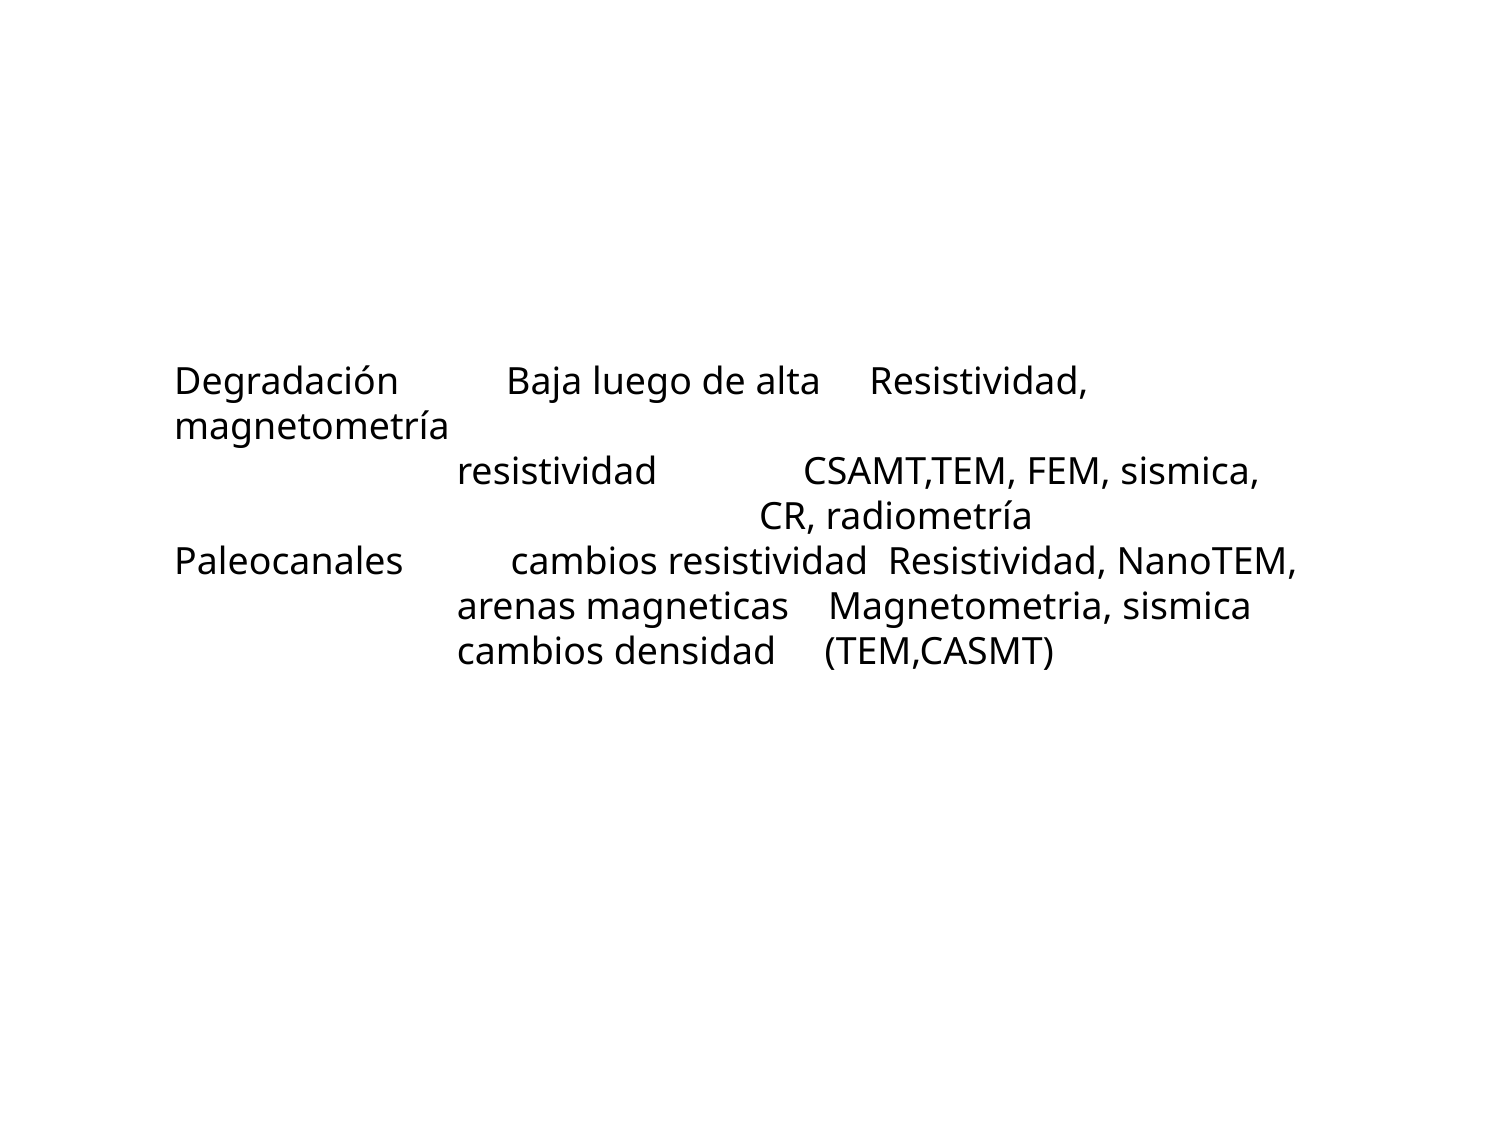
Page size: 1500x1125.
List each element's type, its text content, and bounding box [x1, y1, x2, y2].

text_box Degradación Baja luego de alta Resistividad, magnetometría resistividad CSAMT,TEM, FEM, sismica, CR, radiometría Paleocanales cambios resistividad Resistividad, NanoTEM, arenas magneticas Magnetometria, sismica cambios densidad (TEM,CASMT) [159, 349, 1365, 680]
